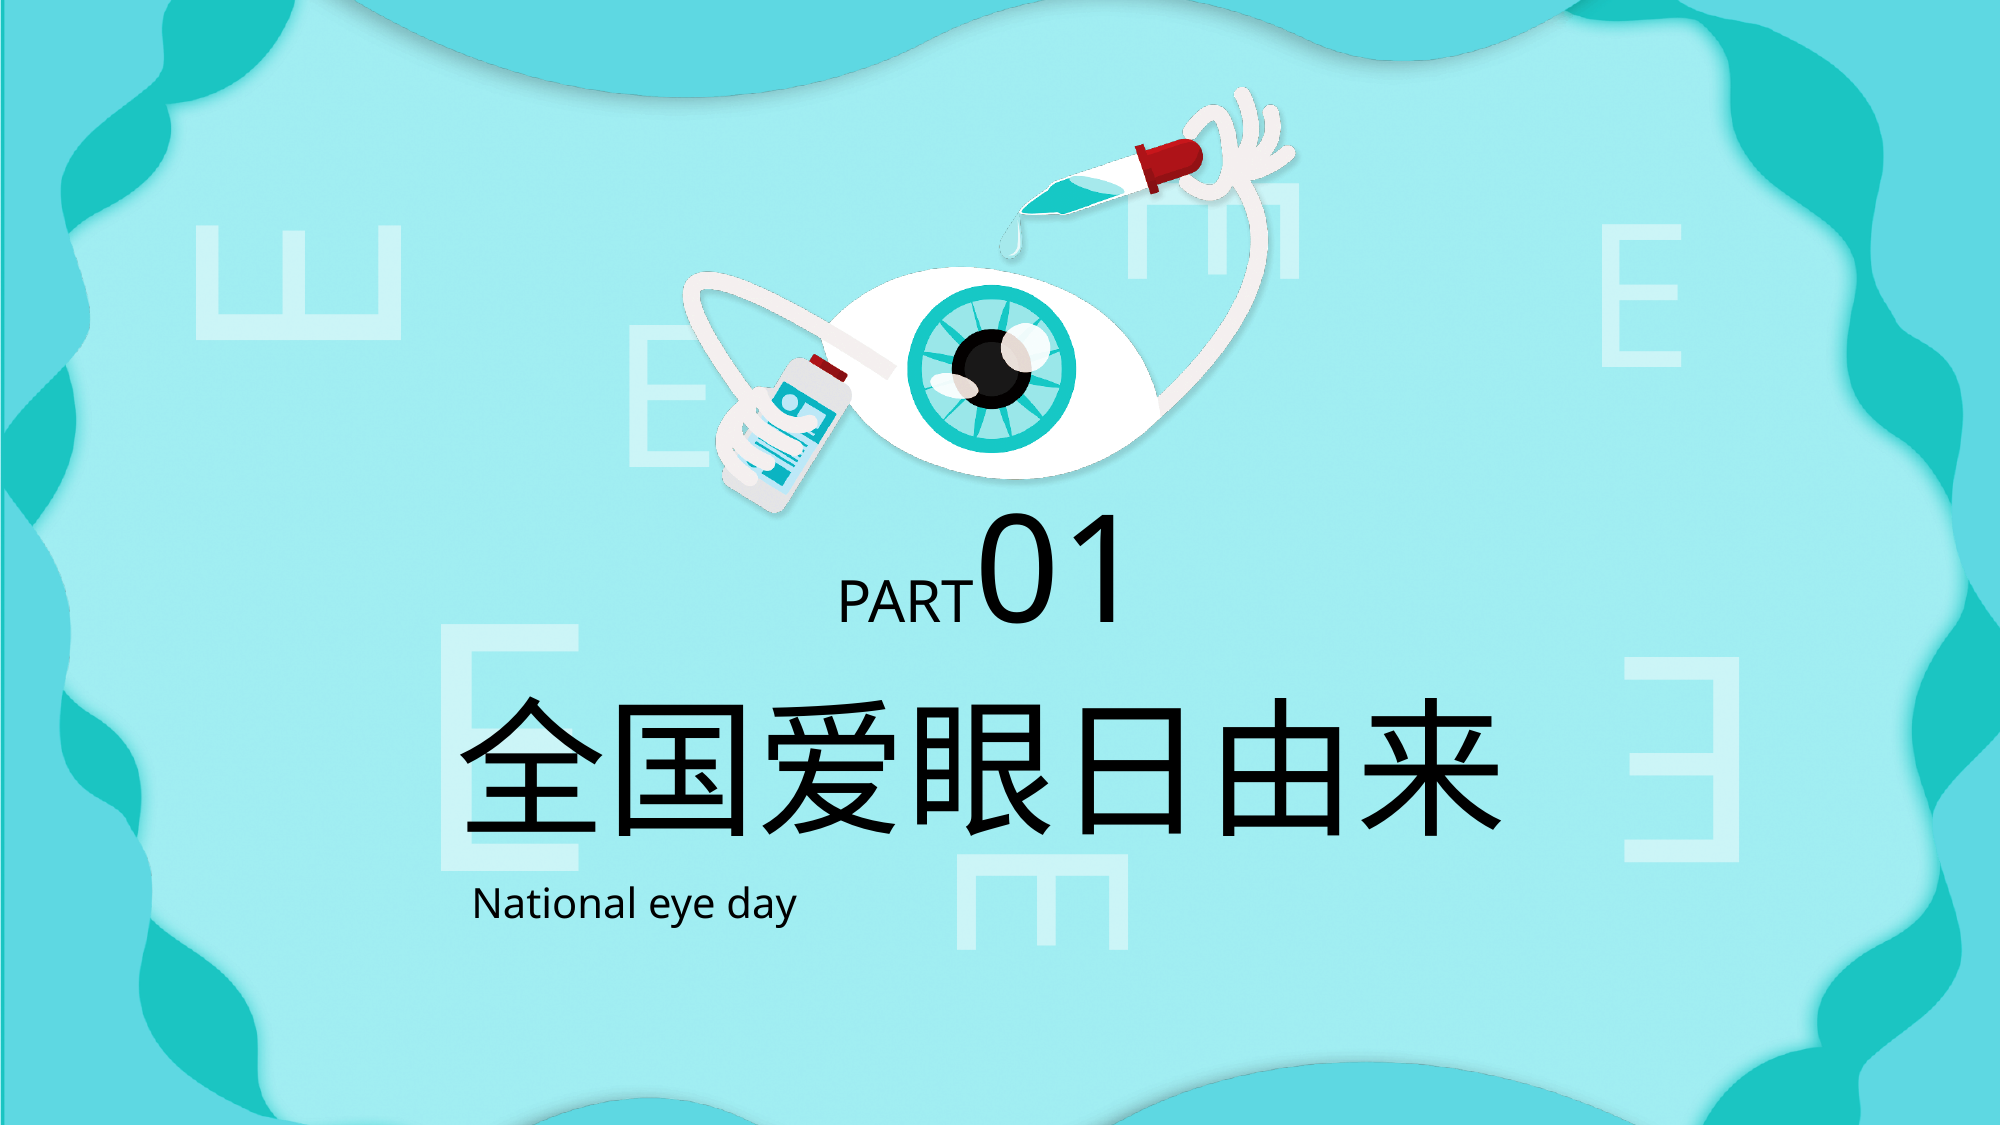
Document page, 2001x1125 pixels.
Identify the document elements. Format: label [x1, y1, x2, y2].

text_box [1587, 111, 1840, 1089]
picture [2, 0, 2000, 1125]
text_box [106, 111, 425, 1089]
